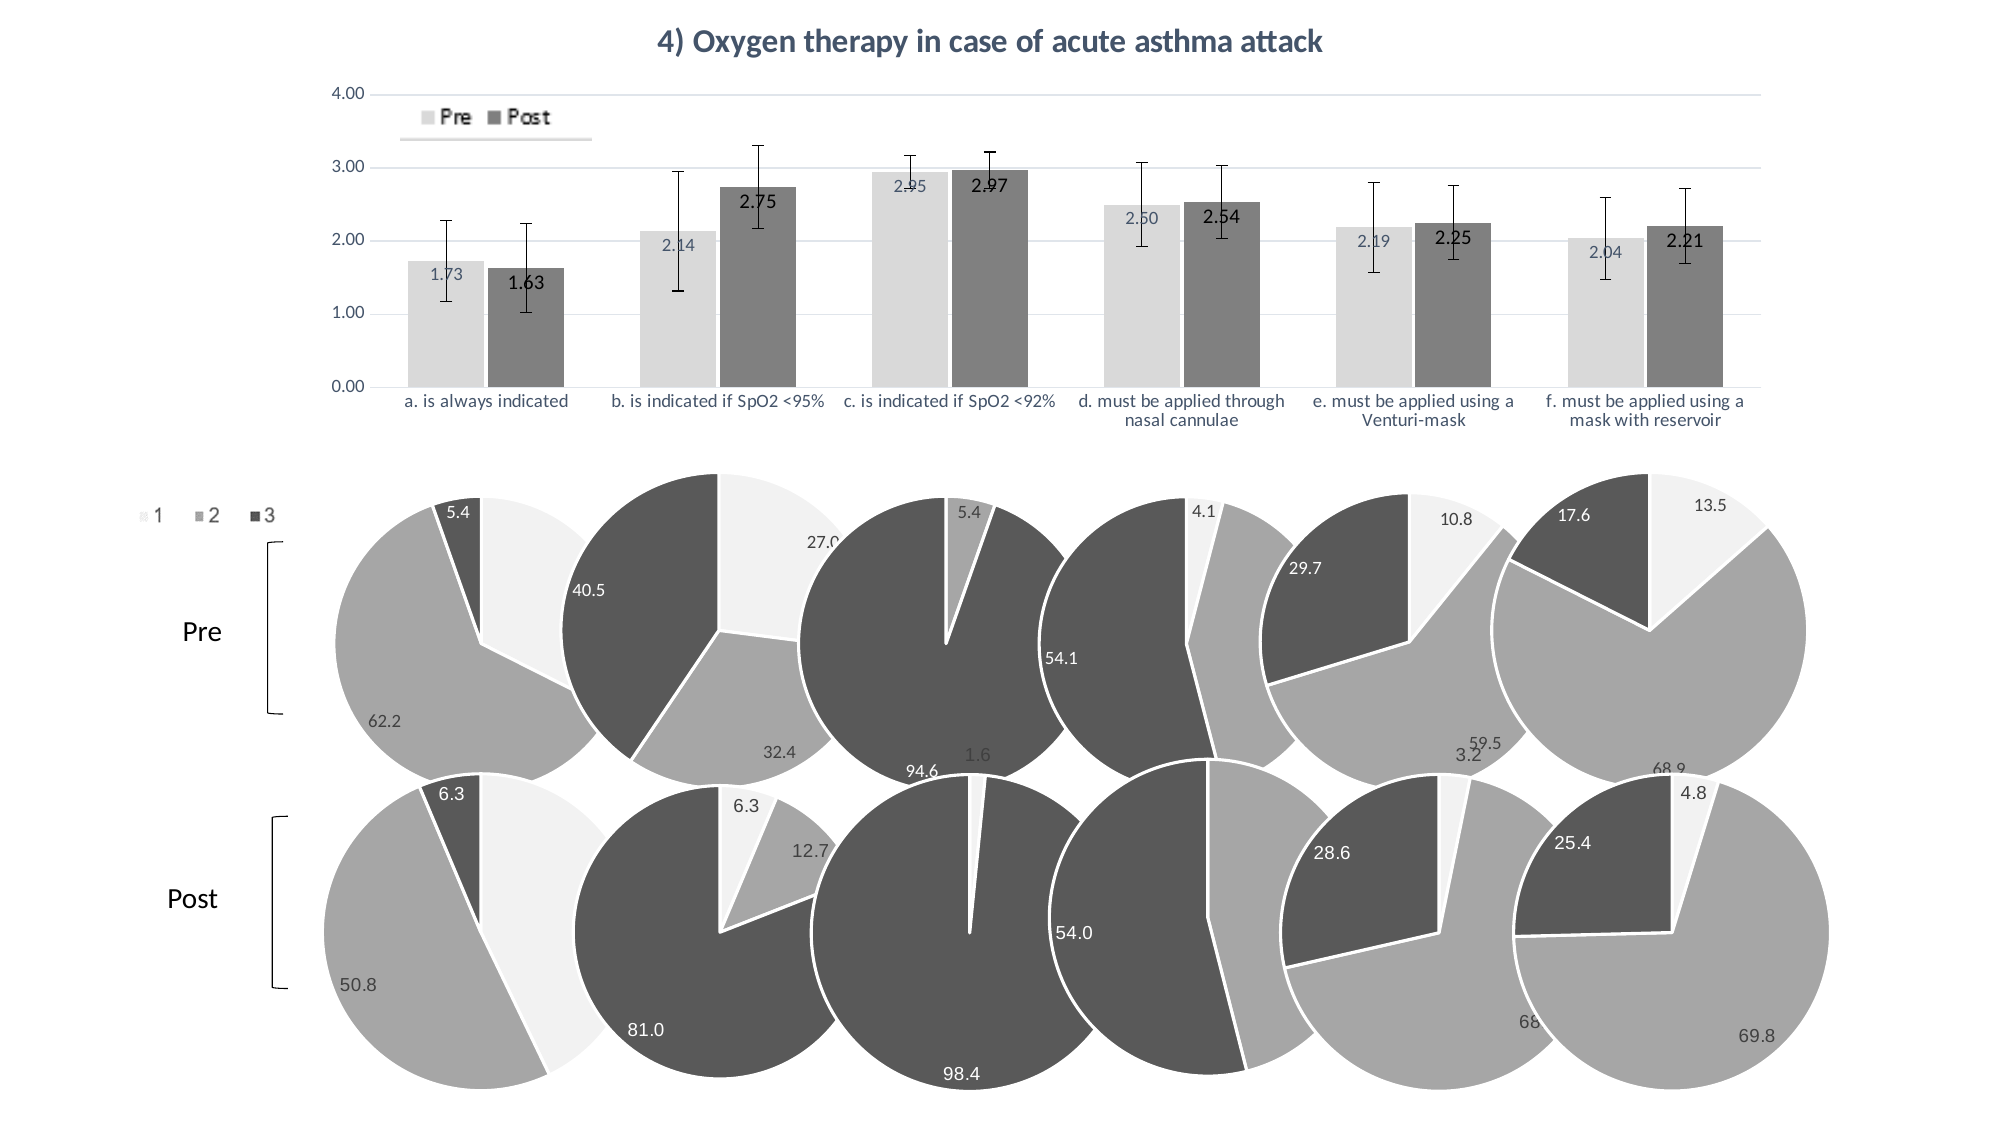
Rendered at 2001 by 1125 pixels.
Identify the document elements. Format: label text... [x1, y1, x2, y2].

text_box [271, 815, 288, 990]
picture [117, 487, 325, 539]
text_box [267, 541, 284, 715]
text_box Post [152, 872, 233, 922]
chart [227, 0, 1838, 1125]
text_box Pre [167, 604, 237, 655]
